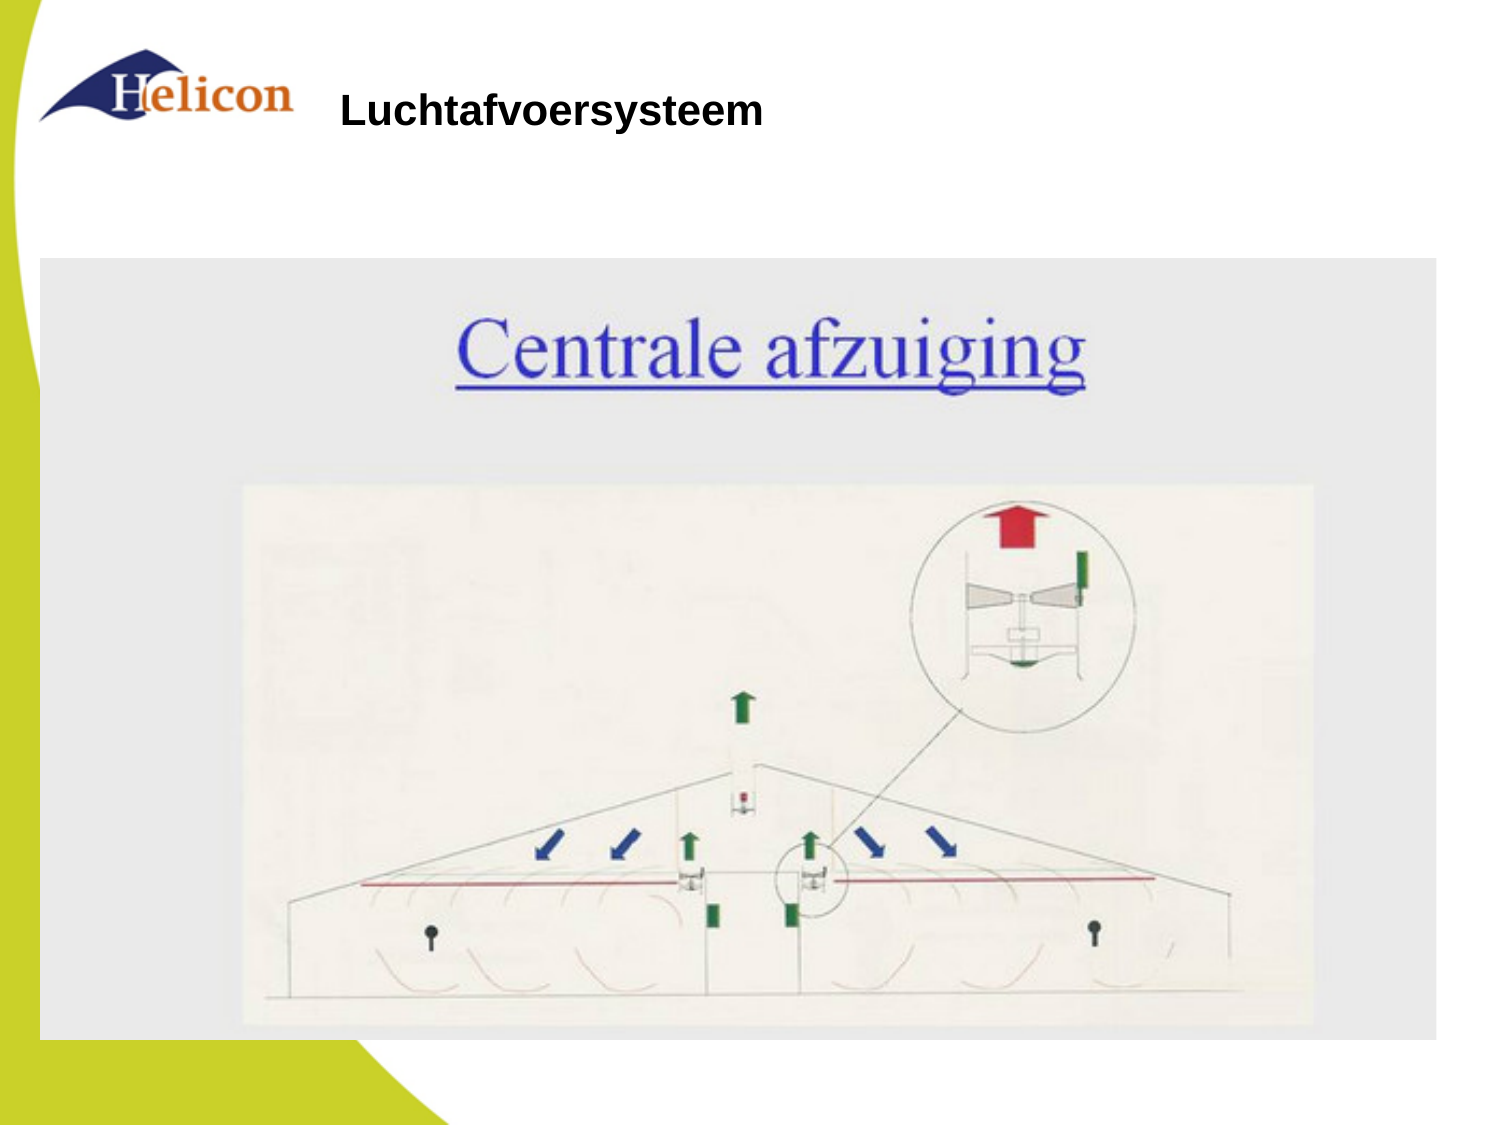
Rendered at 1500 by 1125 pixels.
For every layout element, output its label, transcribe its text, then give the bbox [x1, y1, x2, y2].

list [39, 258, 1437, 1040]
title Luchtafvoersysteem [324, 54, 1415, 161]
picture [0, 0, 1500, 1125]
